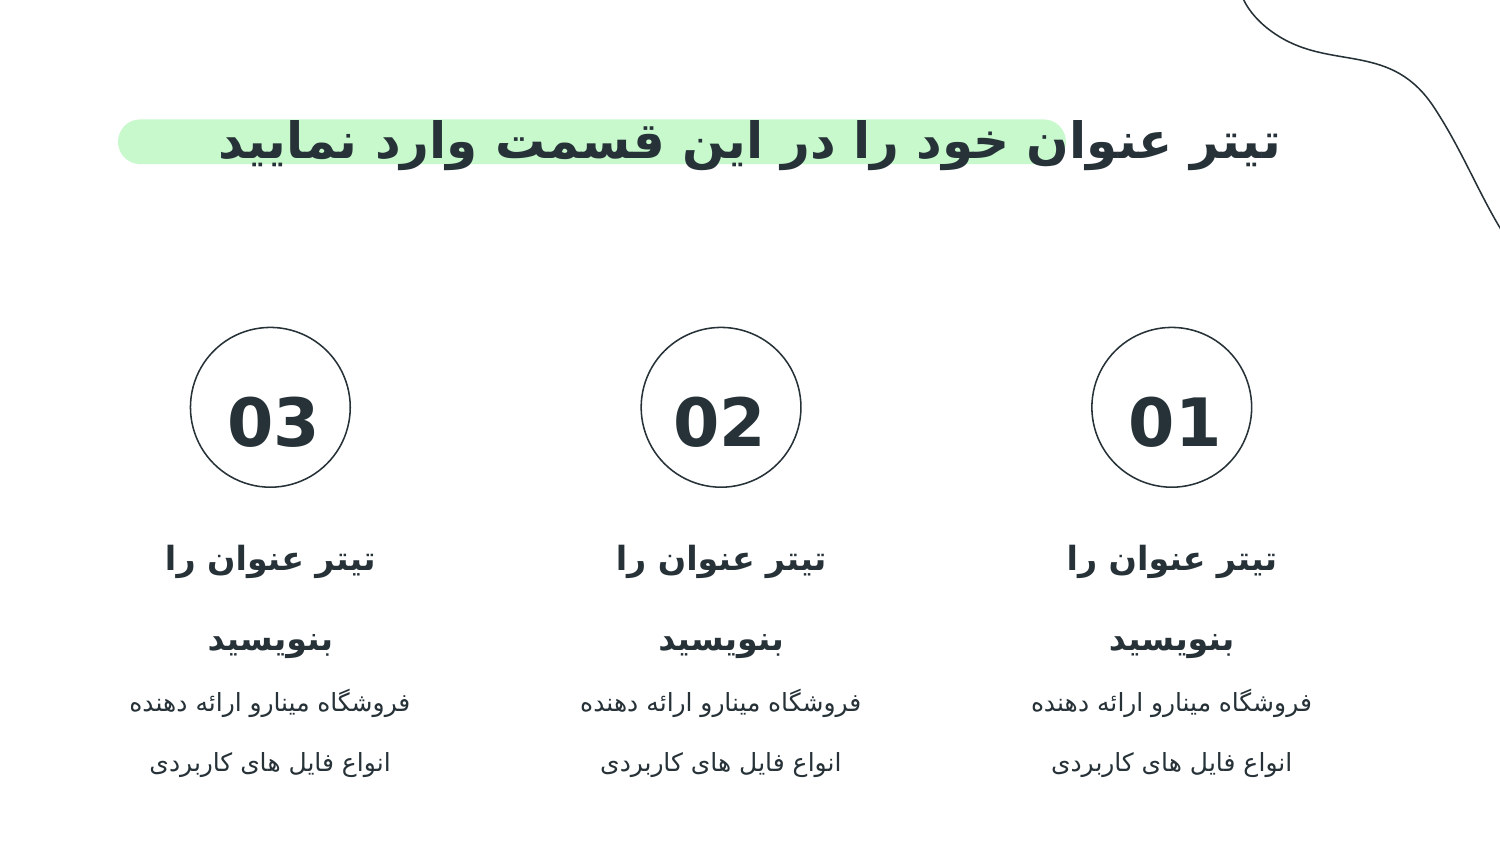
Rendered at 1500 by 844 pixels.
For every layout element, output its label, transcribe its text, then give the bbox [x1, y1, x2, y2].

text_box [669, 468, 773, 488]
text_box [694, 327, 748, 332]
text_box تیتر عنوان خود را در این قسمت وارد نمایید [124, 71, 1376, 177]
text_box 03 [189, 332, 359, 468]
text_box [218, 468, 323, 488]
text_box تیتر عنوان را بنویسید فروشگاه مینارو ارائه دهنده انواع فایل های کاربردی [97, 489, 444, 785]
text_box تیتر عنوان را بنویسید فروشگاه مینارو ارائه دهنده انواع فایل های کاربردی [548, 489, 894, 785]
text_box [243, 327, 297, 332]
text_box [1119, 468, 1224, 488]
text_box [1145, 327, 1199, 332]
text_box 02 [635, 332, 805, 468]
text_box تیتر عنوان را بنویسید فروشگاه مینارو ارائه دهنده انواع فایل های کاربردی [999, 489, 1345, 785]
text_box 01 [1090, 332, 1260, 468]
